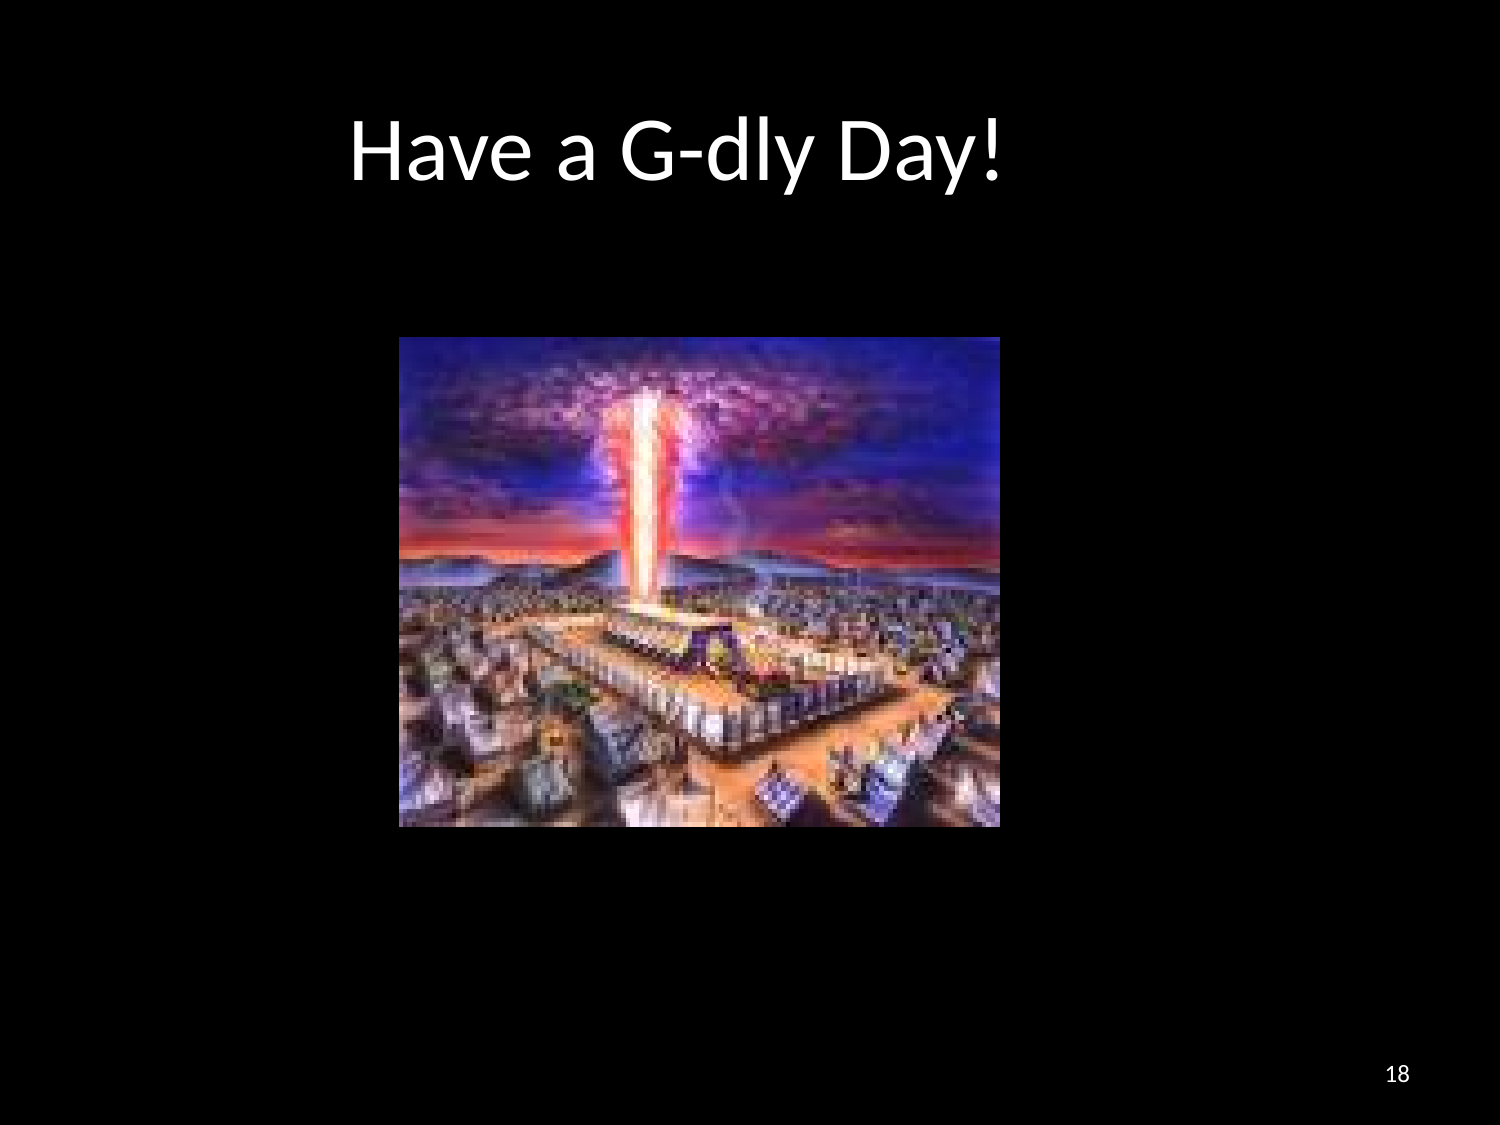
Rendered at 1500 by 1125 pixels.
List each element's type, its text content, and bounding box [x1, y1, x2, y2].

slide_number 18 [1074, 1042, 1425, 1103]
title Have a G-dly Day! [2, 49, 1354, 238]
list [399, 337, 1001, 827]
